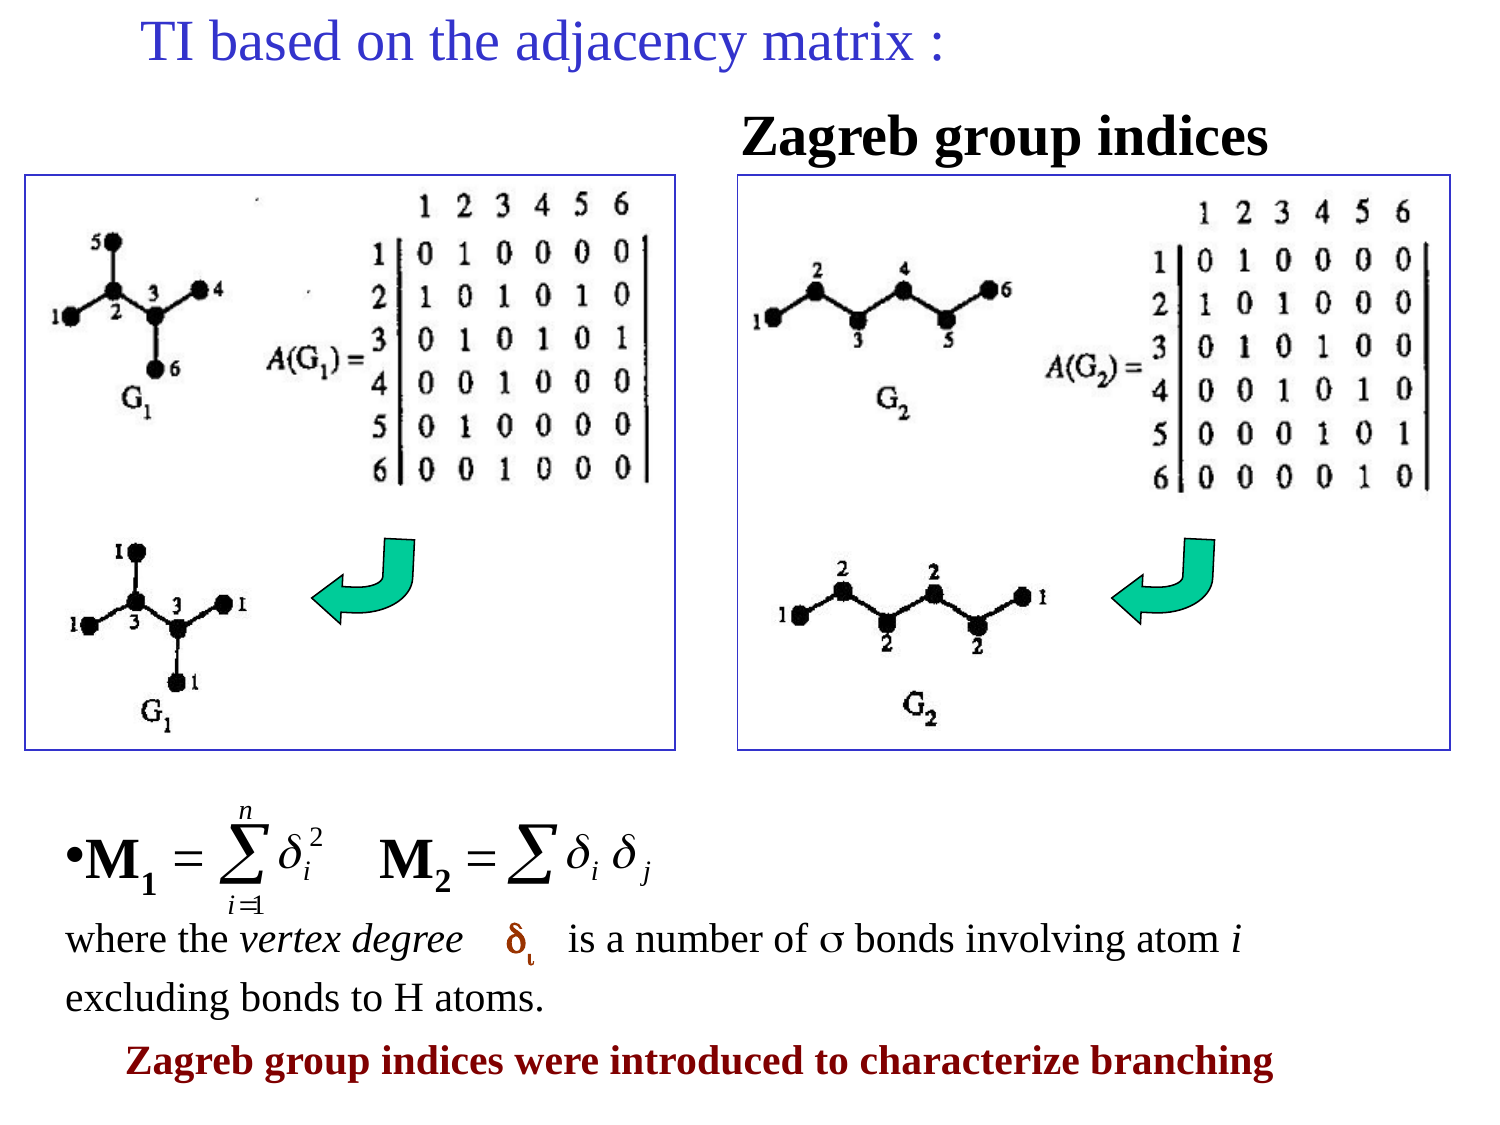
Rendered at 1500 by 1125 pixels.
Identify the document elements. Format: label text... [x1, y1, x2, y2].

text_box Zagreb group indices were introduced to characterize branching [99, 1025, 1300, 1090]
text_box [499, 787, 681, 926]
list M1 = M2 = where the vertex degree di is a number of s bonds involving atom i excluding bonds to H atoms. [49, 812, 1426, 1013]
title TI based on the adjacency matrix : Zagreb group indices [124, 49, 1463, 126]
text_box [9, 162, 1451, 751]
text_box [212, 787, 336, 926]
